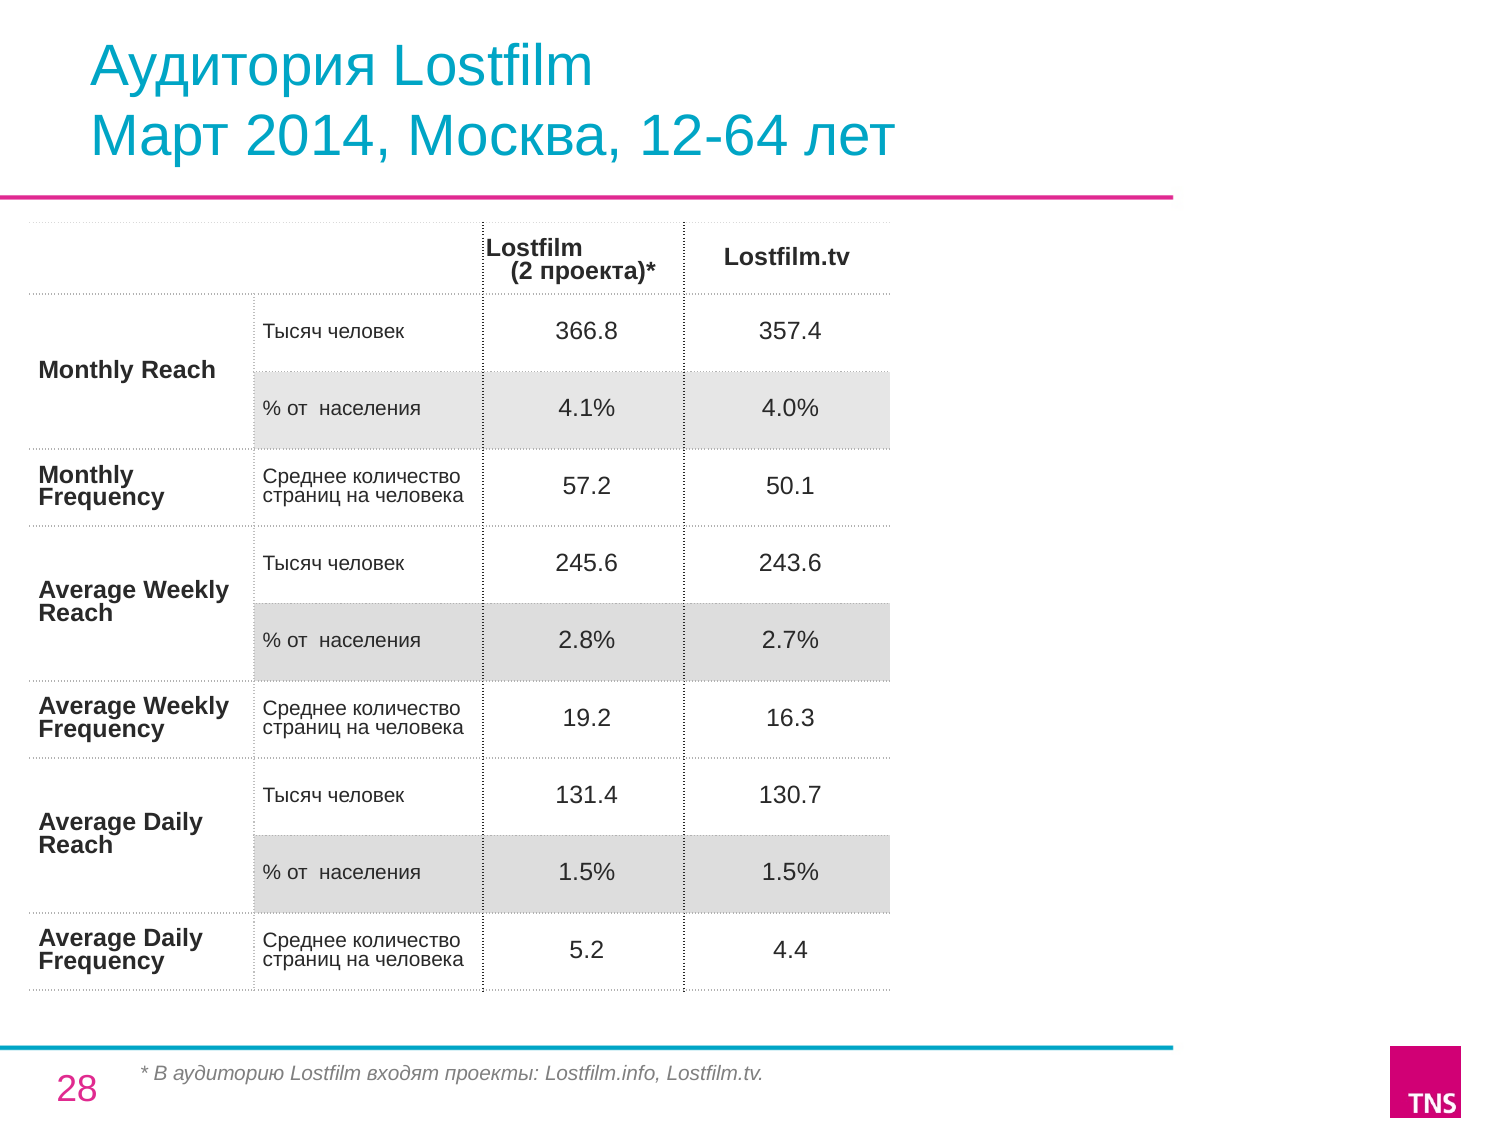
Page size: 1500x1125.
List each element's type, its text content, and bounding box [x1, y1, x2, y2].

title Аудитория Lostfilm Март 2014, Москва, 12-64 лет [74, 8, 1476, 187]
table_cell 4.1% [483, 372, 684, 449]
table_cell 243.6 [684, 526, 890, 603]
table_cell Average Weekly Reach [29, 526, 254, 681]
table_cell 4.0% [684, 372, 890, 449]
table_cell 2.8% [483, 603, 684, 681]
table_cell 19.2 [483, 681, 684, 758]
table_header [29, 223, 483, 294]
table_cell 50.1 [684, 449, 890, 526]
table_cell Тысяч человек [254, 294, 483, 372]
table_cell Тысяч человек [254, 758, 483, 835]
table_cell Monthly Frequency [29, 449, 254, 526]
table_cell 366.8 [483, 294, 684, 372]
table_cell Среднее количество страниц на человека [254, 449, 483, 526]
table_cell 1.5% [684, 835, 890, 913]
table_cell 131.4 [483, 758, 684, 835]
table_cell 130.7 [684, 758, 890, 835]
table_cell % от населения [254, 603, 483, 681]
table_cell Average Weekly Frequency [29, 681, 254, 758]
table_cell Среднее количество страниц на человека [254, 913, 483, 990]
table_cell 245.6 [483, 526, 684, 603]
picture [0, 0, 1500, 1125]
table_header Lostfilm.tv [684, 223, 890, 294]
table_cell % от населения [254, 372, 483, 449]
table_cell 16.3 [684, 681, 890, 758]
table_cell 57.2 [483, 449, 684, 526]
table_cell 5.2 [483, 913, 684, 990]
table_cell Average Daily Reach [29, 758, 254, 913]
table_cell Среднее количество страниц на человека [254, 681, 483, 758]
table_header Lostfilm (2 проекта)* [483, 223, 684, 294]
table_cell 357.4 [684, 294, 890, 372]
table_cell Monthly Reach [29, 294, 254, 449]
text_box * В аудиторию Lostfilm входят проекты: Lostfilm.info, Lostfilm.tv. [124, 1052, 1463, 1092]
table_cell Average Daily Frequency [29, 913, 254, 990]
table_cell % от населения [254, 835, 483, 913]
table_cell 1.5% [483, 835, 684, 913]
table_cell Тысяч человек [254, 526, 483, 603]
table_cell 4.4 [684, 913, 890, 990]
table_cell 2.7% [684, 603, 890, 681]
slide_number 28 [40, 1055, 392, 1125]
